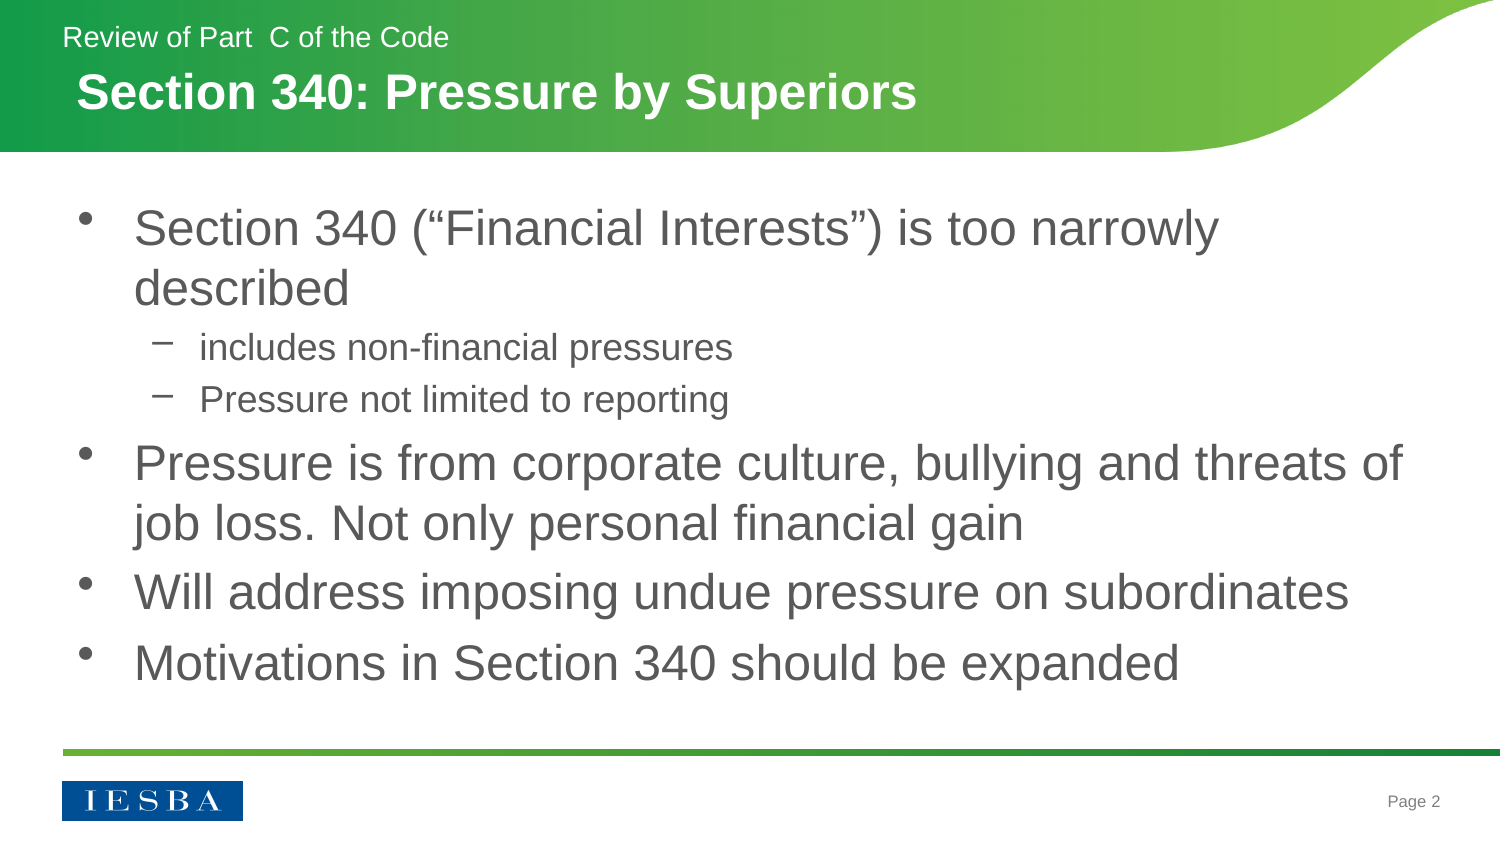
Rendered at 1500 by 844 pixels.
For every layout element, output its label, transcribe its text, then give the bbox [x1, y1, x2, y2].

title Section 340: Pressure by Superiors [62, 56, 1300, 122]
list Section 340 (“Financial Interests”) is too narrowly described includes non-financial pressures Pressure not limited to reporting Pressure is from corporate culture, bullying and threats of job loss. Not only personal financial gain Will address imposing undue pressure on subordinates Motivations in Section 340 should be expanded [62, 187, 1450, 694]
picture [62, 781, 243, 821]
subtitle Review of Part C of the Code [62, 18, 500, 47]
picture [0, 0, 1497, 152]
